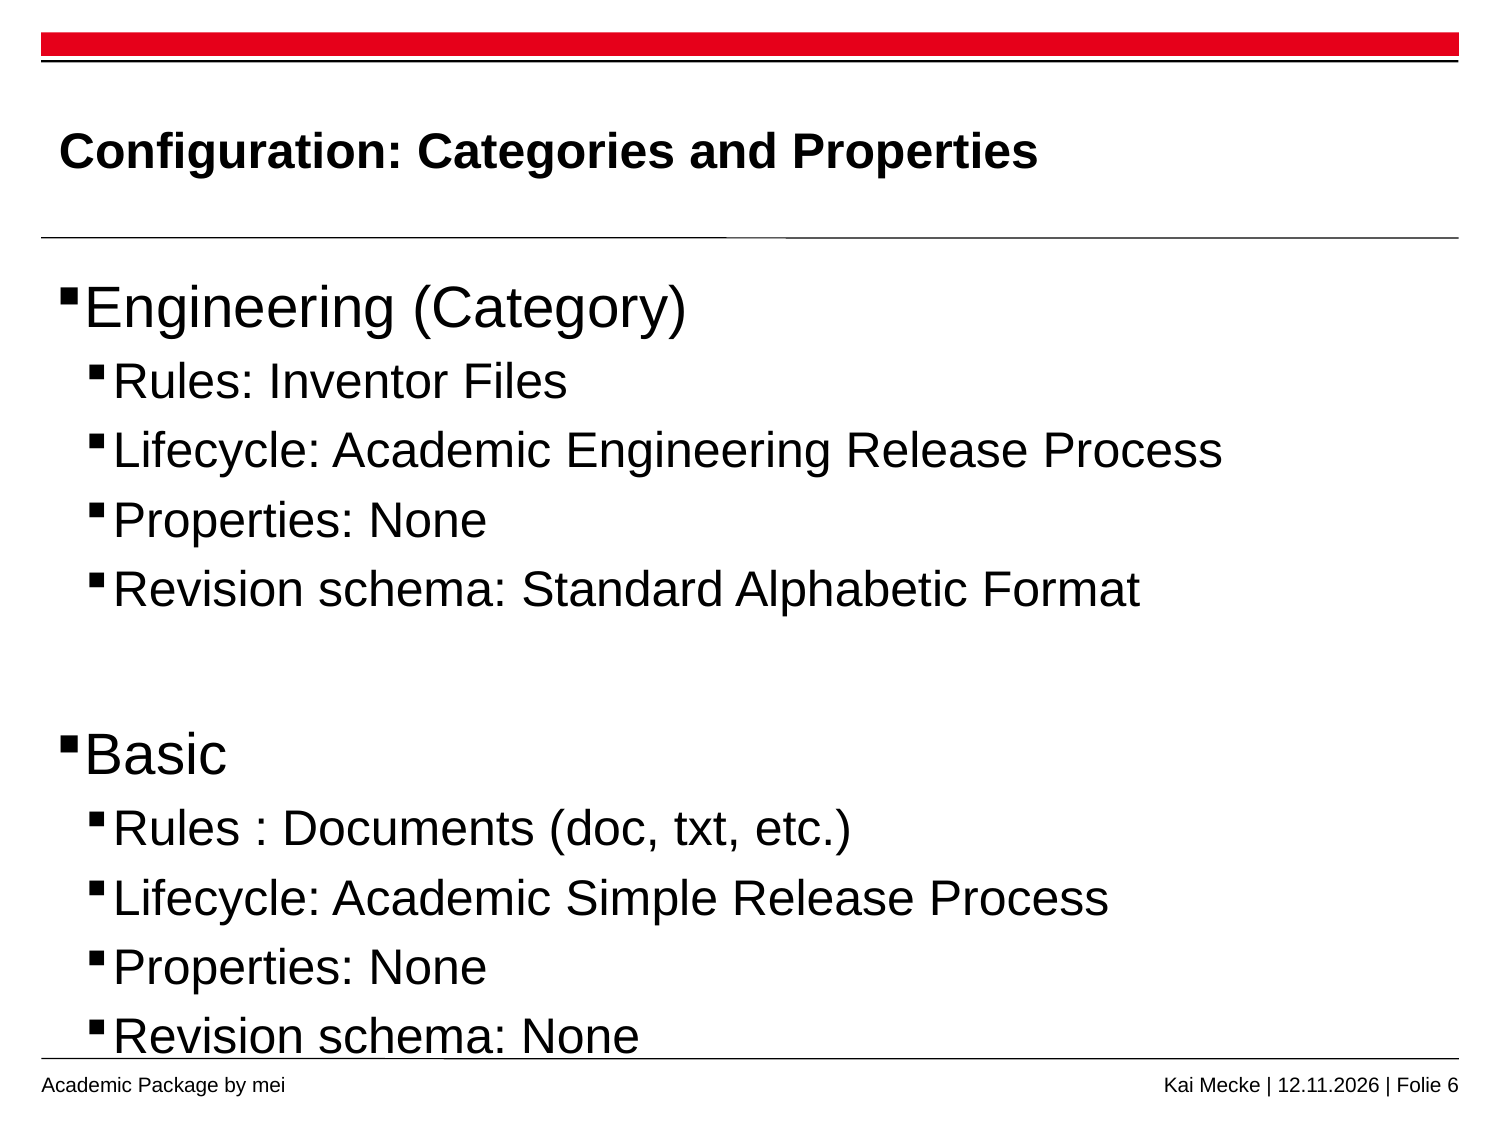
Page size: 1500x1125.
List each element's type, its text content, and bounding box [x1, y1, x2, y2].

footer Kai Mecke | 21.11.2017 | Folie 6 [1084, 1071, 1459, 1106]
list Engineering (Category) Rules: Inventor Files Lifecycle: Academic Engineering Release Process Properties: None Revision schema: Standard Alphabetic Format Basic Rules : Documents (doc, txt, etc.) Lifecycle: Academic Simple Release Process Properties: None Revision schema: None [40, 260, 1459, 1047]
title Configuration: Categories and Properties [58, 79, 1187, 218]
